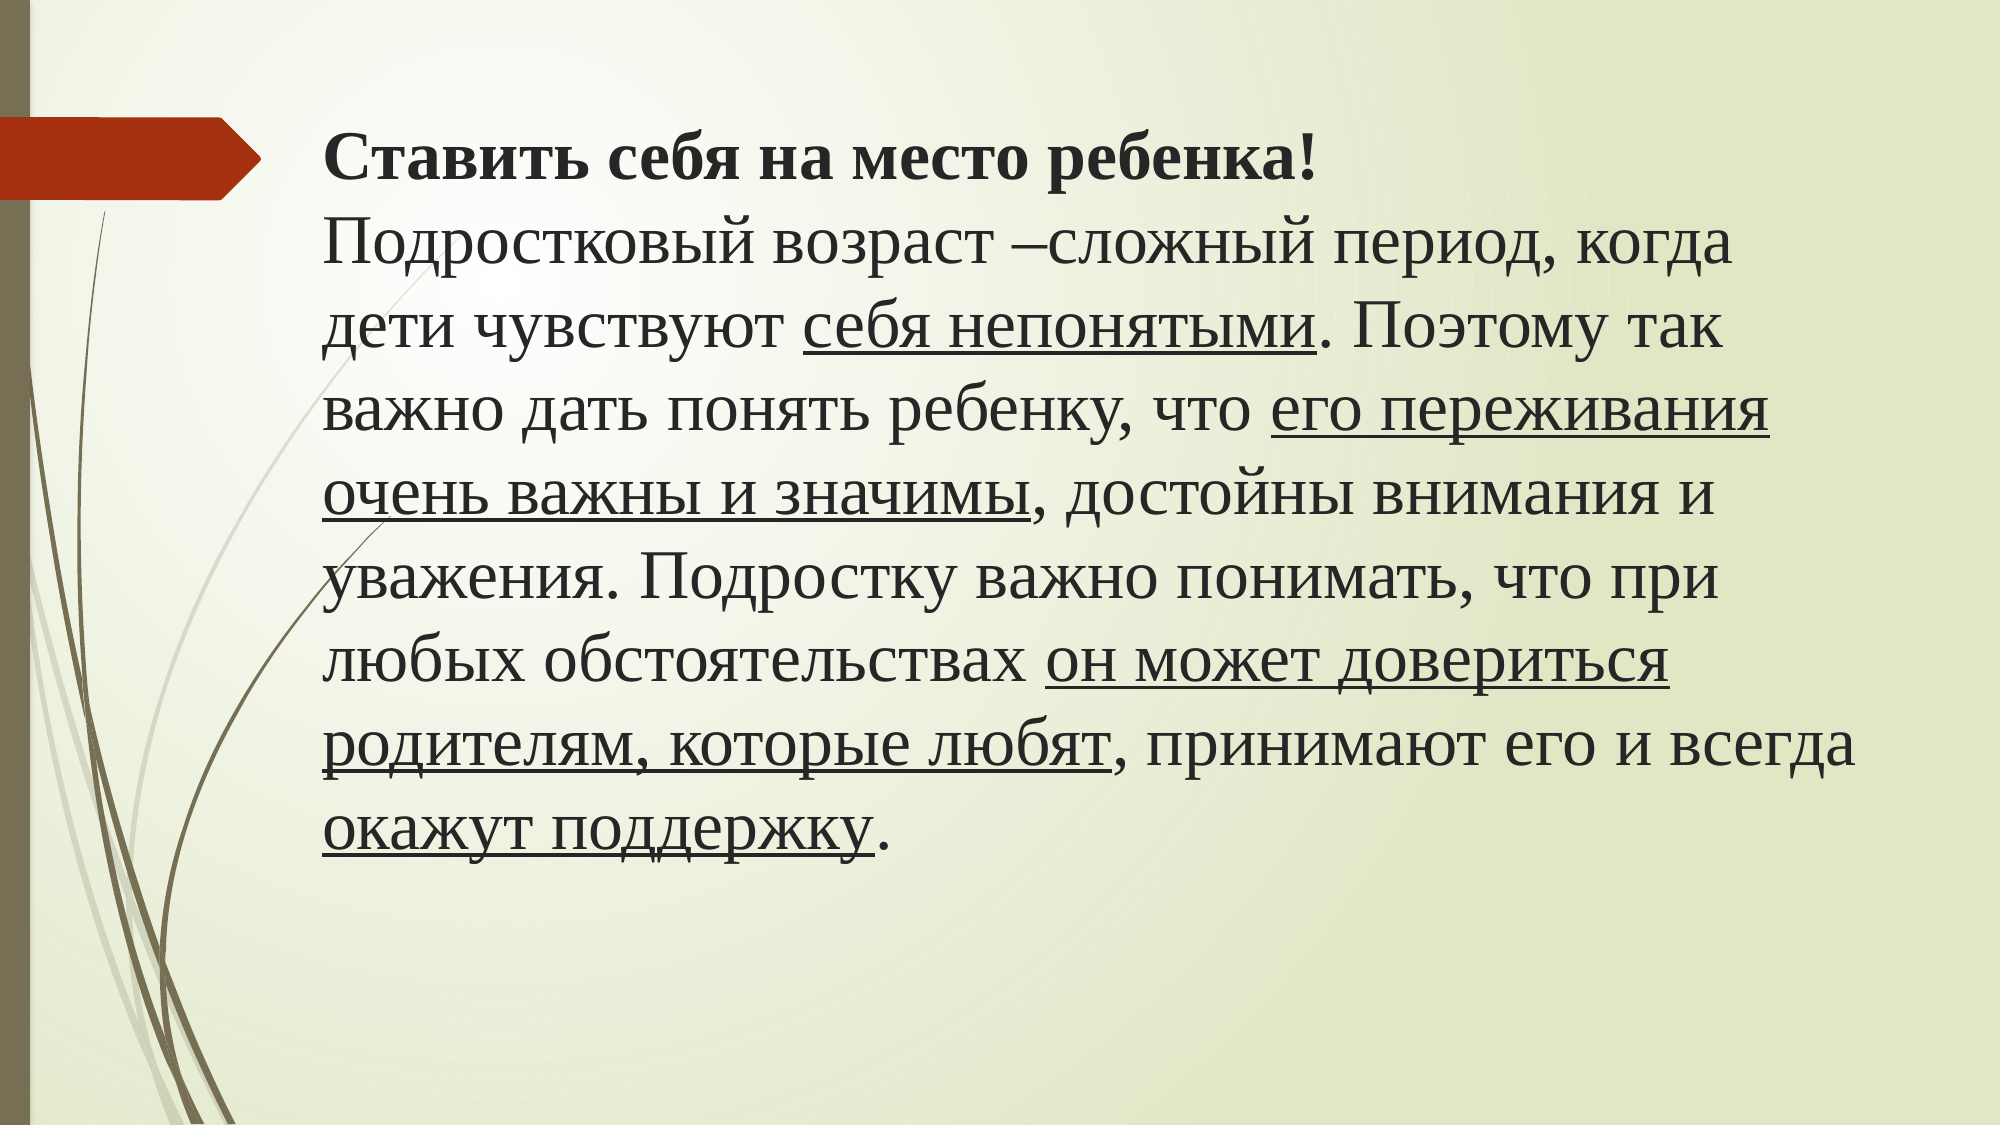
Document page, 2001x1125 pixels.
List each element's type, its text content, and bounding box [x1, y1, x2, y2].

title Ставить себя на место ребенка! Подростковый возраст –сложный период, когда дети чувствуют себя непонятыми. Поэтому так важно дать понять ребенку, что его переживания очень важны и значимы, достойны внимания и уважения. Подростку важно понимать, что при любых обстоятельствах он может довериться родителям, которые любят, принимают его и всегда окажут поддержку. [307, 102, 1888, 972]
